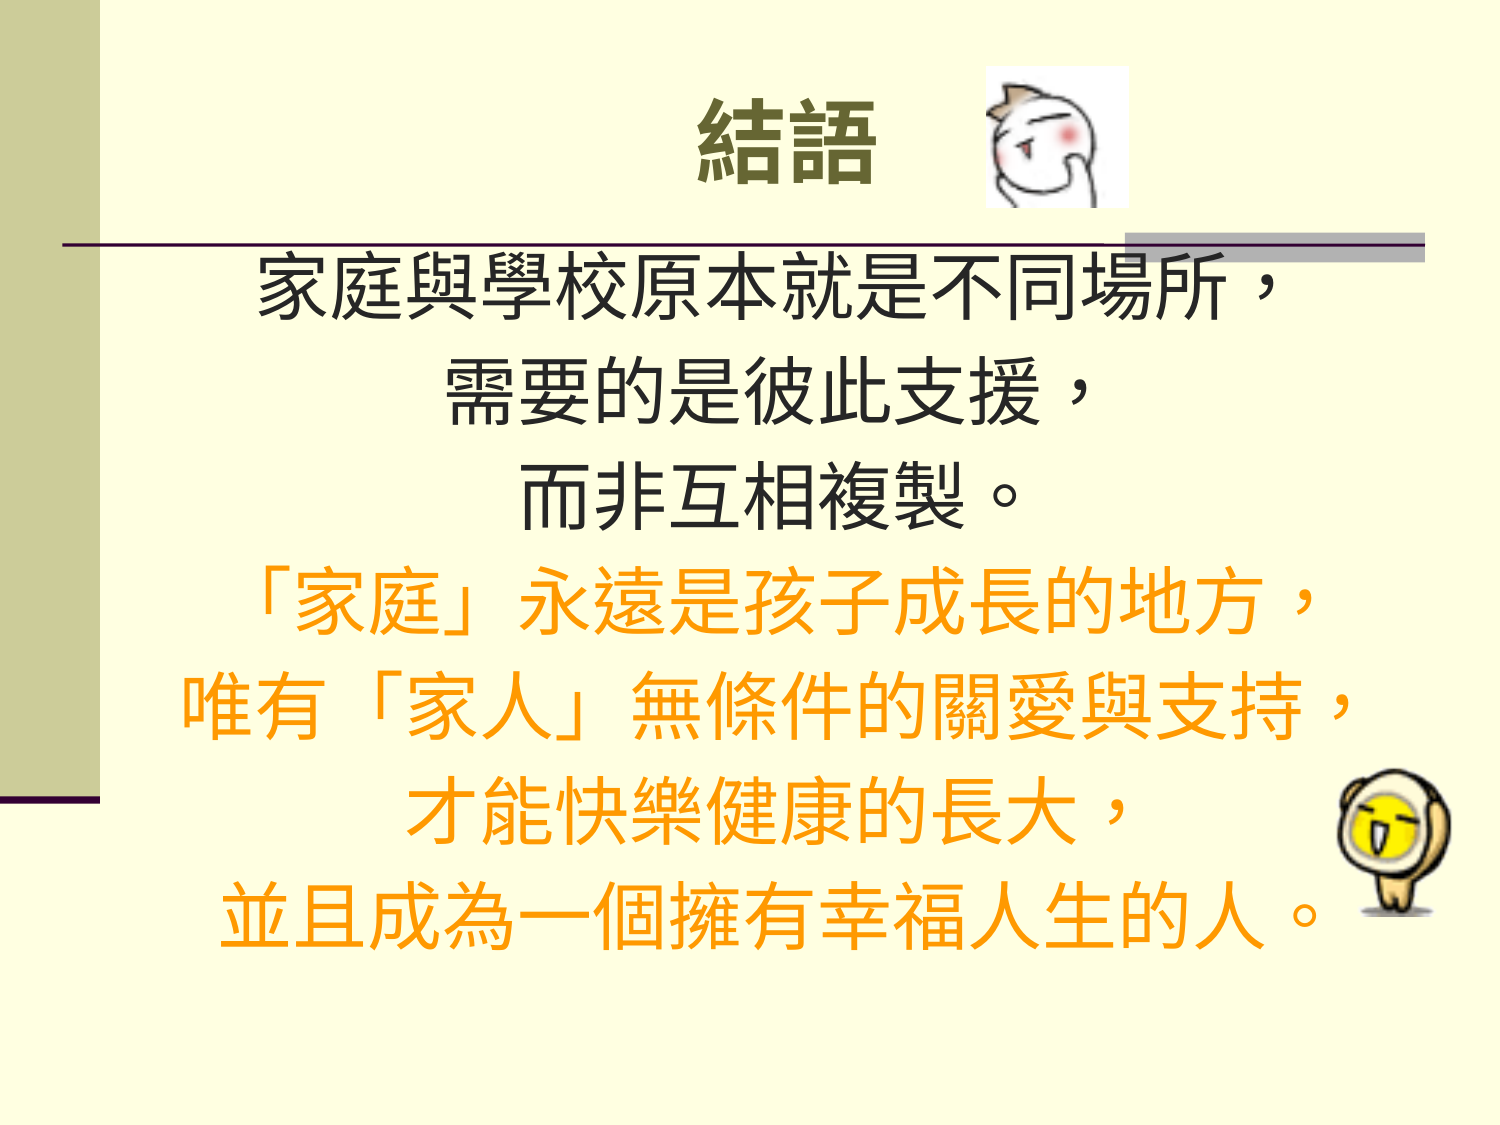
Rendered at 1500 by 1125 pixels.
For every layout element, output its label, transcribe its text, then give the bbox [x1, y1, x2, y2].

picture [1316, 762, 1471, 918]
list 家庭與學校原本就是不同場所， 需要的是彼此支援， 而非互相複製。 「家庭」永遠是孩子成長的地方， 唯有「家人」無條件的關愛與支持， 才能快樂健康的長大， 並且成為一個擁有幸福人生的人。 [100, 231, 1460, 1071]
title 結語 [149, 45, 1426, 231]
picture [985, 66, 1129, 209]
